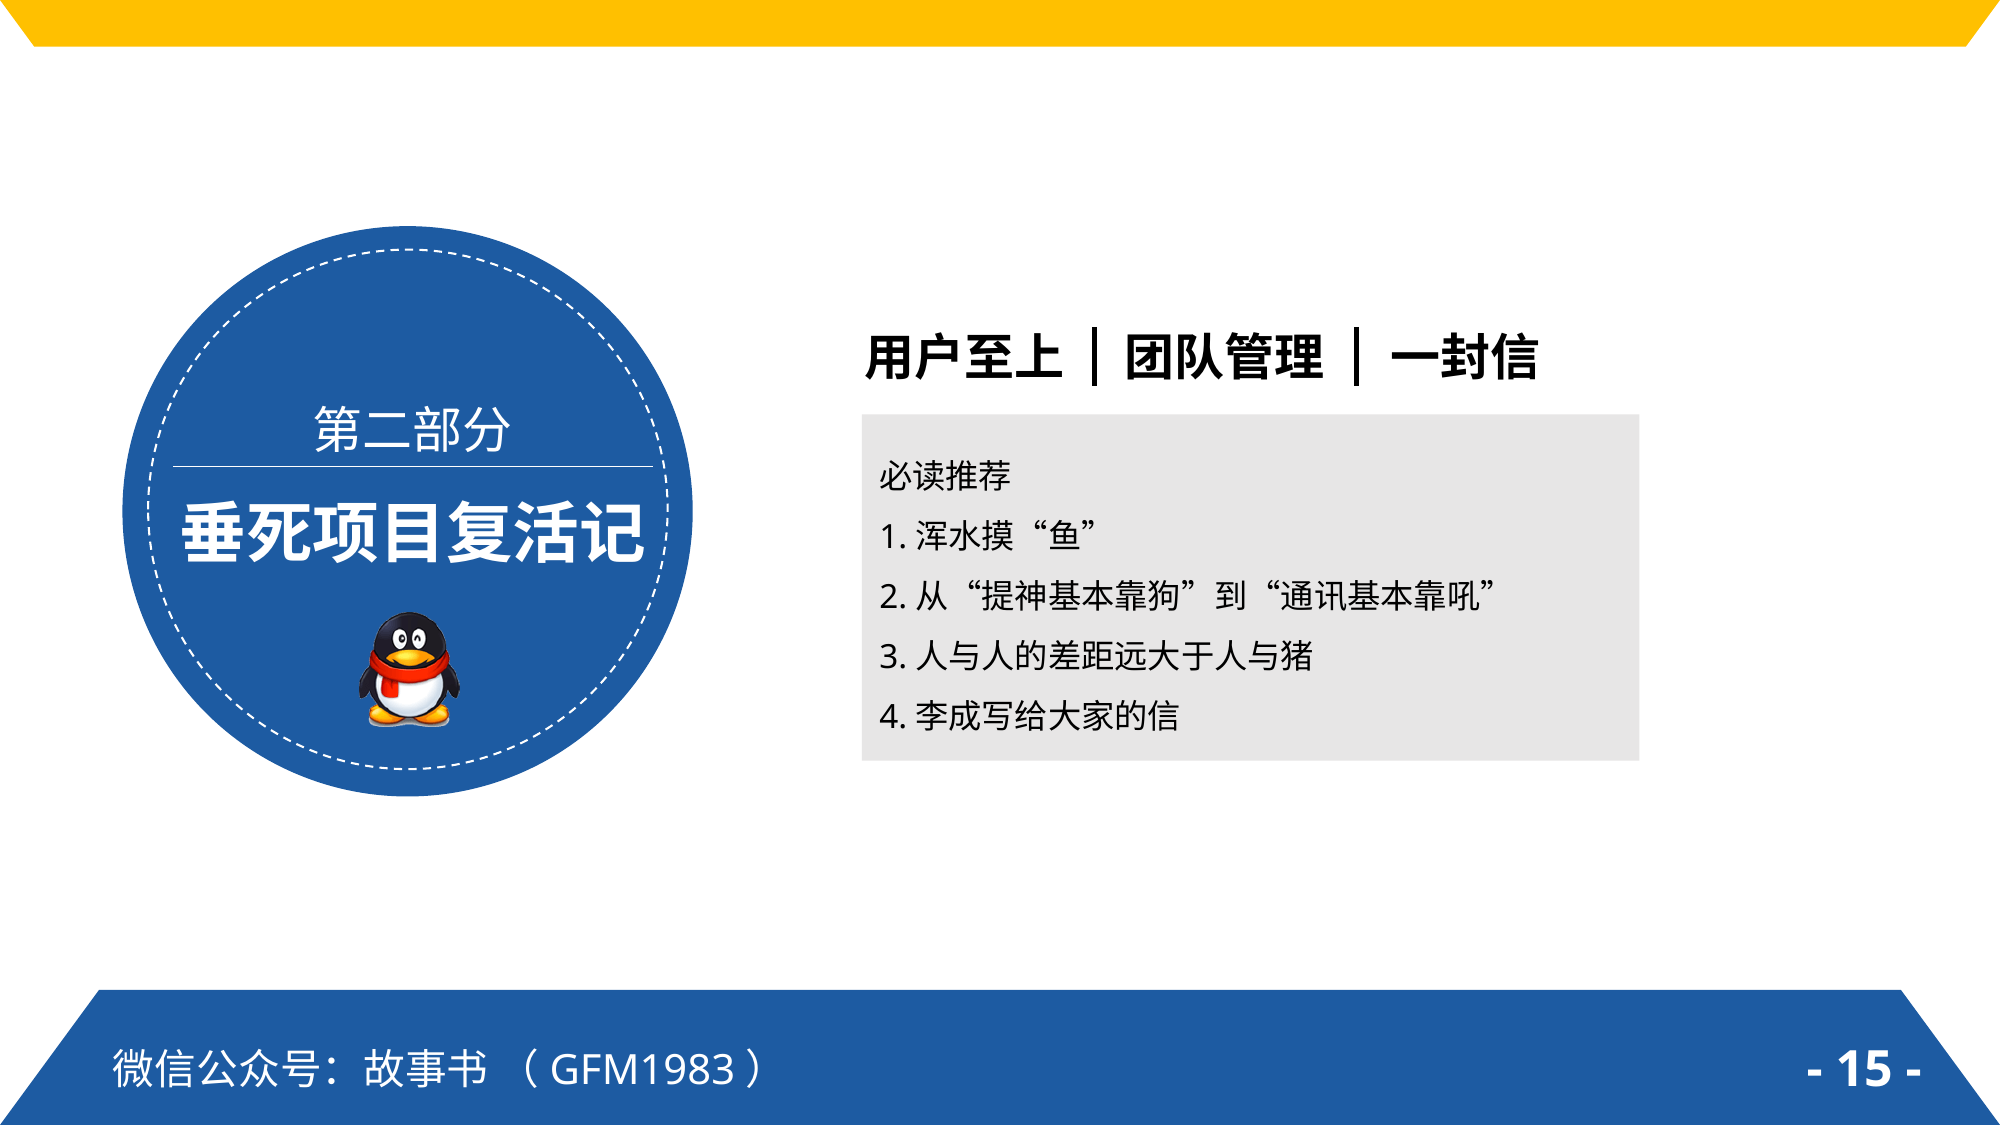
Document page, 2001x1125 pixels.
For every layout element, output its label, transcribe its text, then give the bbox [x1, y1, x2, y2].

picture [349, 611, 466, 727]
text_box [121, 225, 694, 798]
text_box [847, 318, 1640, 761]
text_box [0, 0, 2000, 48]
text_box 微信公众号：故事书 （GFM1983） [98, 1035, 803, 1100]
text_box - 15 - [1791, 1029, 1937, 1105]
text_box [147, 248, 669, 771]
text_box [0, 988, 2000, 1125]
